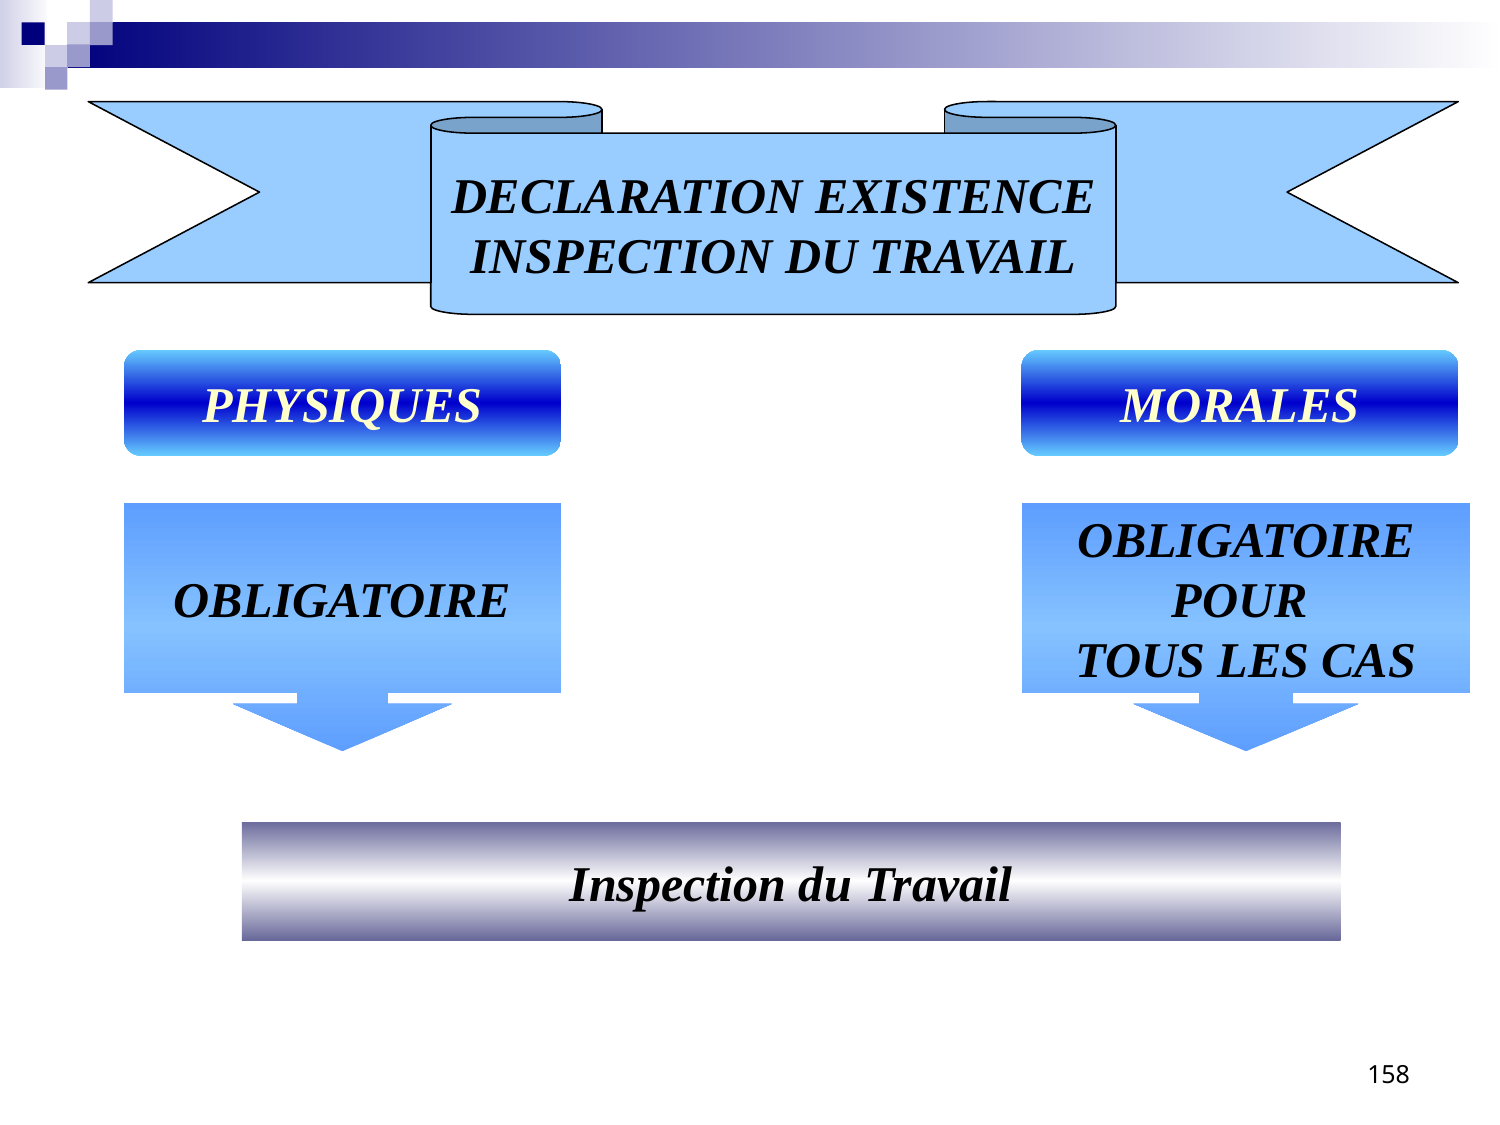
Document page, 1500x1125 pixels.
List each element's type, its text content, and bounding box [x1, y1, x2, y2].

text_box OBLIGATOIRE [123, 503, 561, 752]
slide_number 158 [1074, 1025, 1425, 1100]
text_box PHYSIQUES [123, 349, 562, 457]
text_box MORALES [1021, 349, 1459, 457]
text_box Inspection du Travail [241, 822, 1341, 941]
text_box DECLARATION EXISTENCE INSPECTION DU TRAVAIL [88, 101, 1459, 315]
text_box OBLIGATOIRE POUR TOUS LES CAS [1021, 503, 1471, 752]
